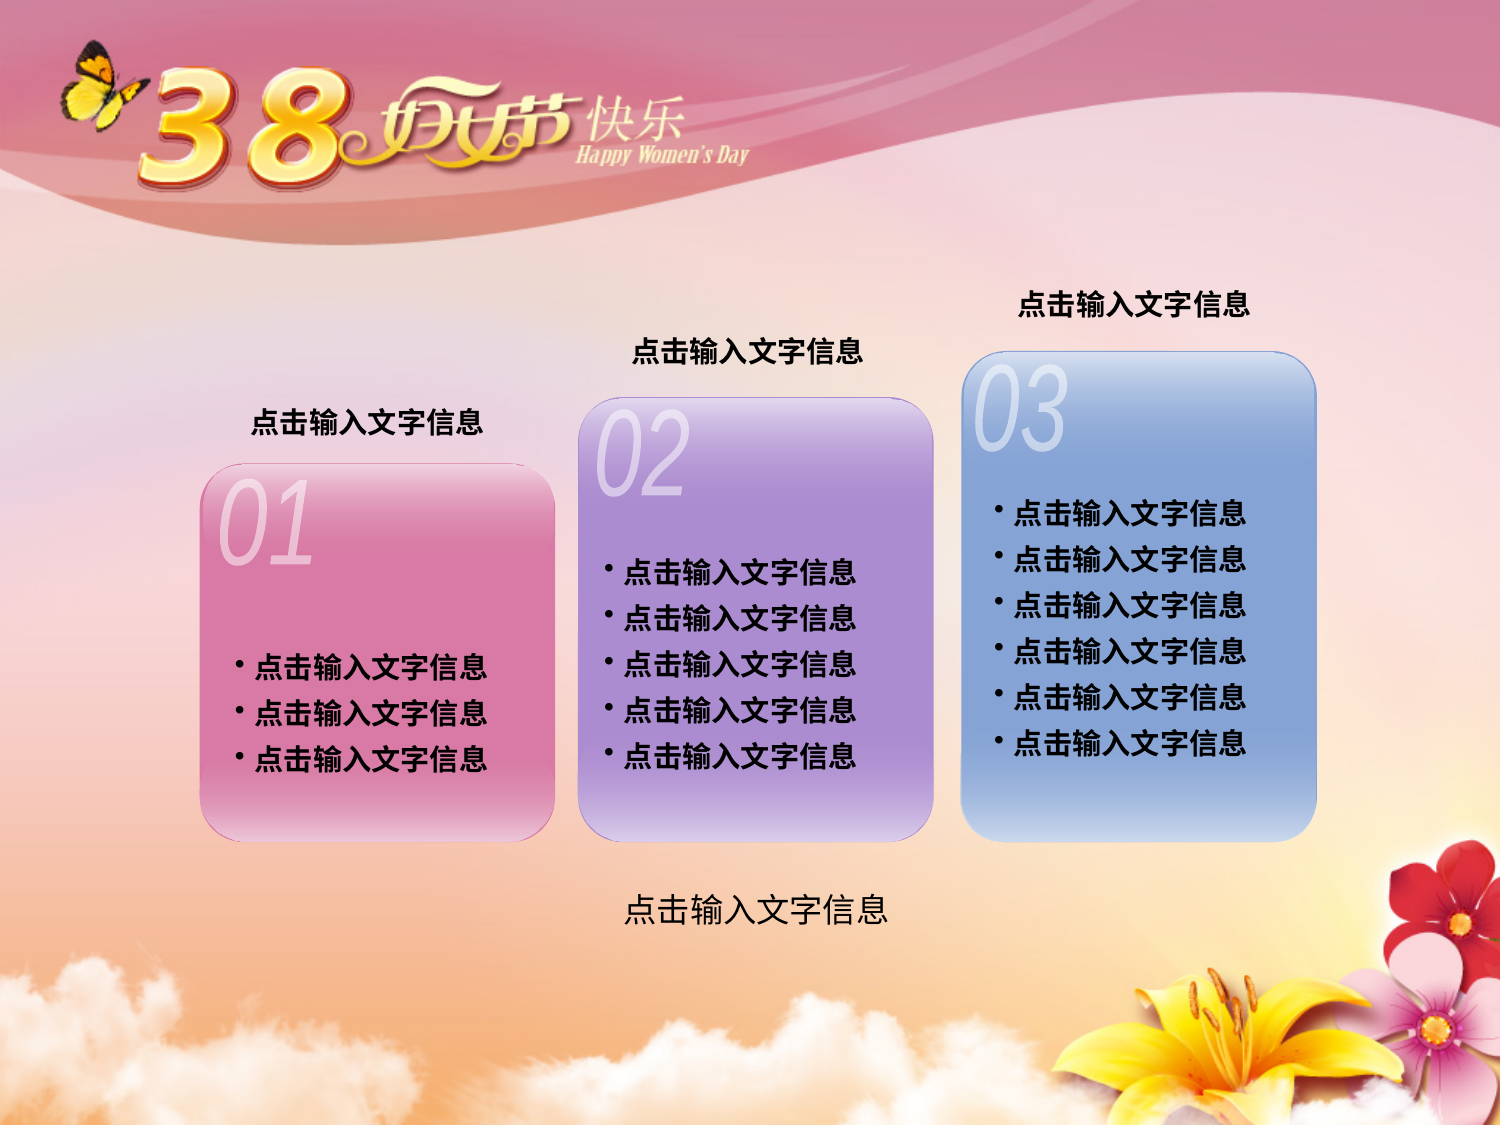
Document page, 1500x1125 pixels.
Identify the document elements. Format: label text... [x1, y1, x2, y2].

text_box [964, 352, 1314, 480]
text_box 点击输入文字信息 点击输入文字信息 点击输入文字信息 点击输入文字信息 点击输入文字信息 点击输入文字信息 [979, 491, 1301, 768]
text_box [577, 396, 934, 843]
text_box 点击输入文字信息 [616, 325, 880, 376]
text_box [961, 350, 1317, 816]
text_box 点击输入文字信息 [280, 881, 1217, 937]
text_box [960, 721, 1316, 842]
text_box 点击输入文字信息 [235, 396, 500, 447]
picture [0, 0, 1500, 1125]
text_box 点击输入文字信息 [1002, 278, 1267, 329]
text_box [198, 463, 556, 843]
